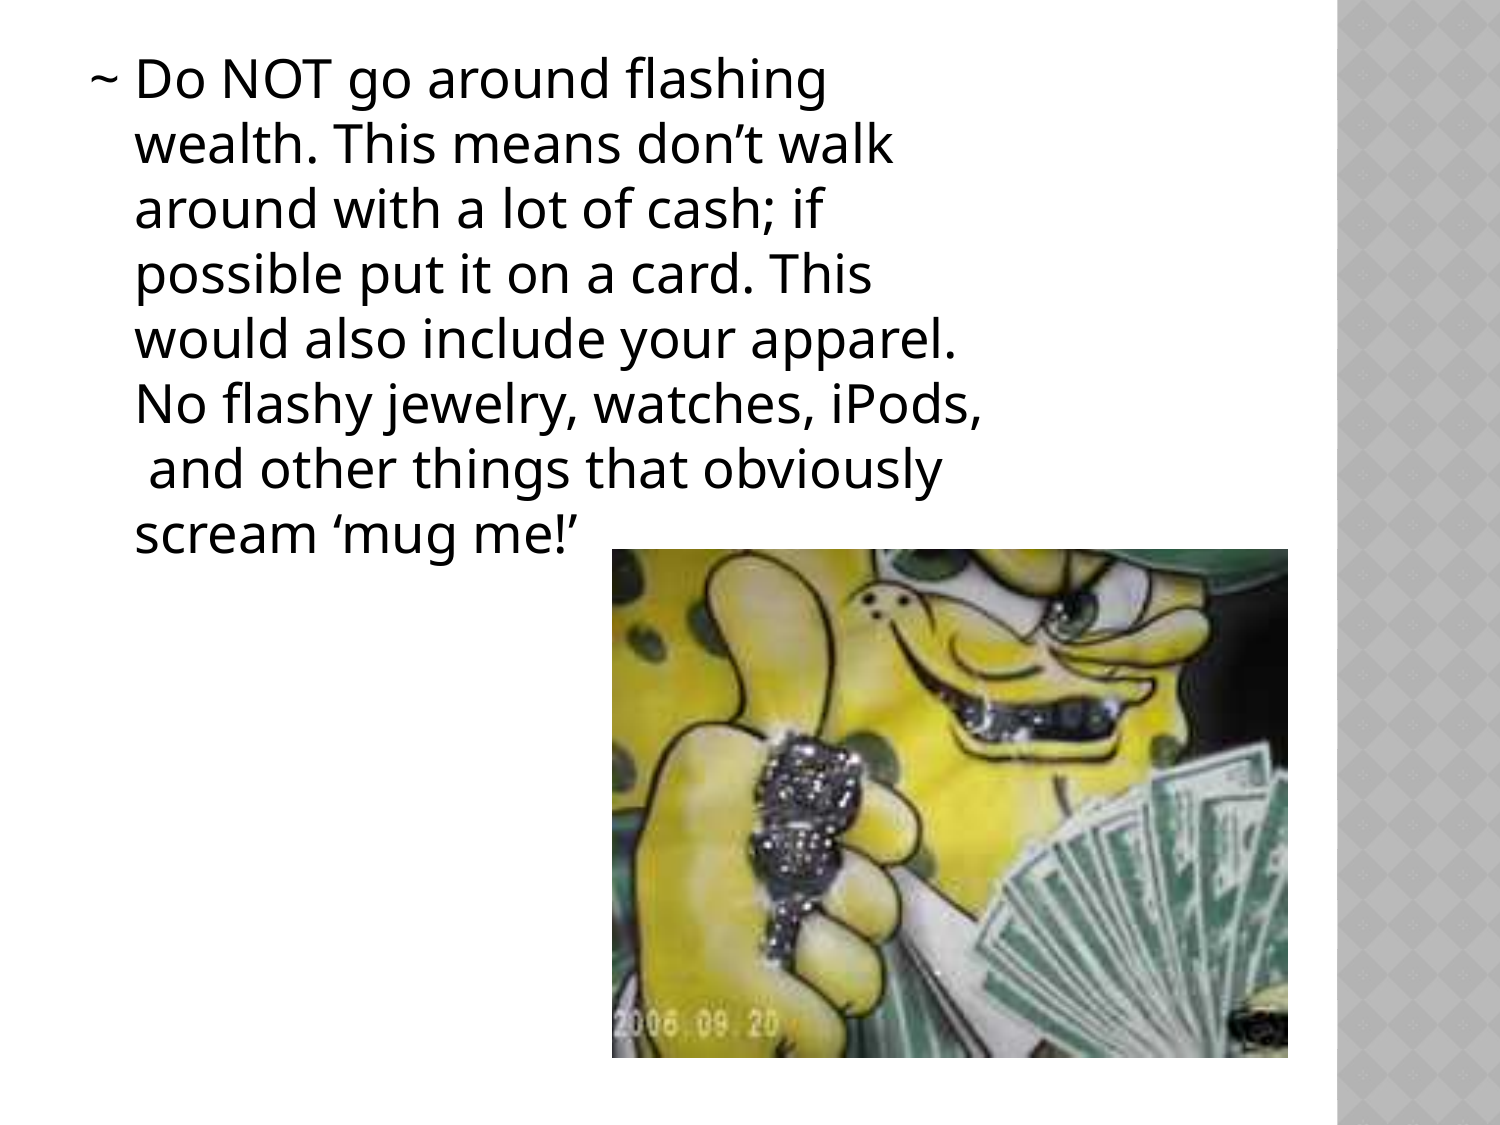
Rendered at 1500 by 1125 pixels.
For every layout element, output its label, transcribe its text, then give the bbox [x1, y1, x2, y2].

list ~ Do NOT go around flashing wealth. This means don’t walk around with a lot of cash; if possible put it on a card. This would also include your apparel. No flashy jewelry, watches, iPods, and other things that obviously scream ‘mug me!’ [75, 37, 1000, 1125]
picture [612, 549, 1288, 1059]
